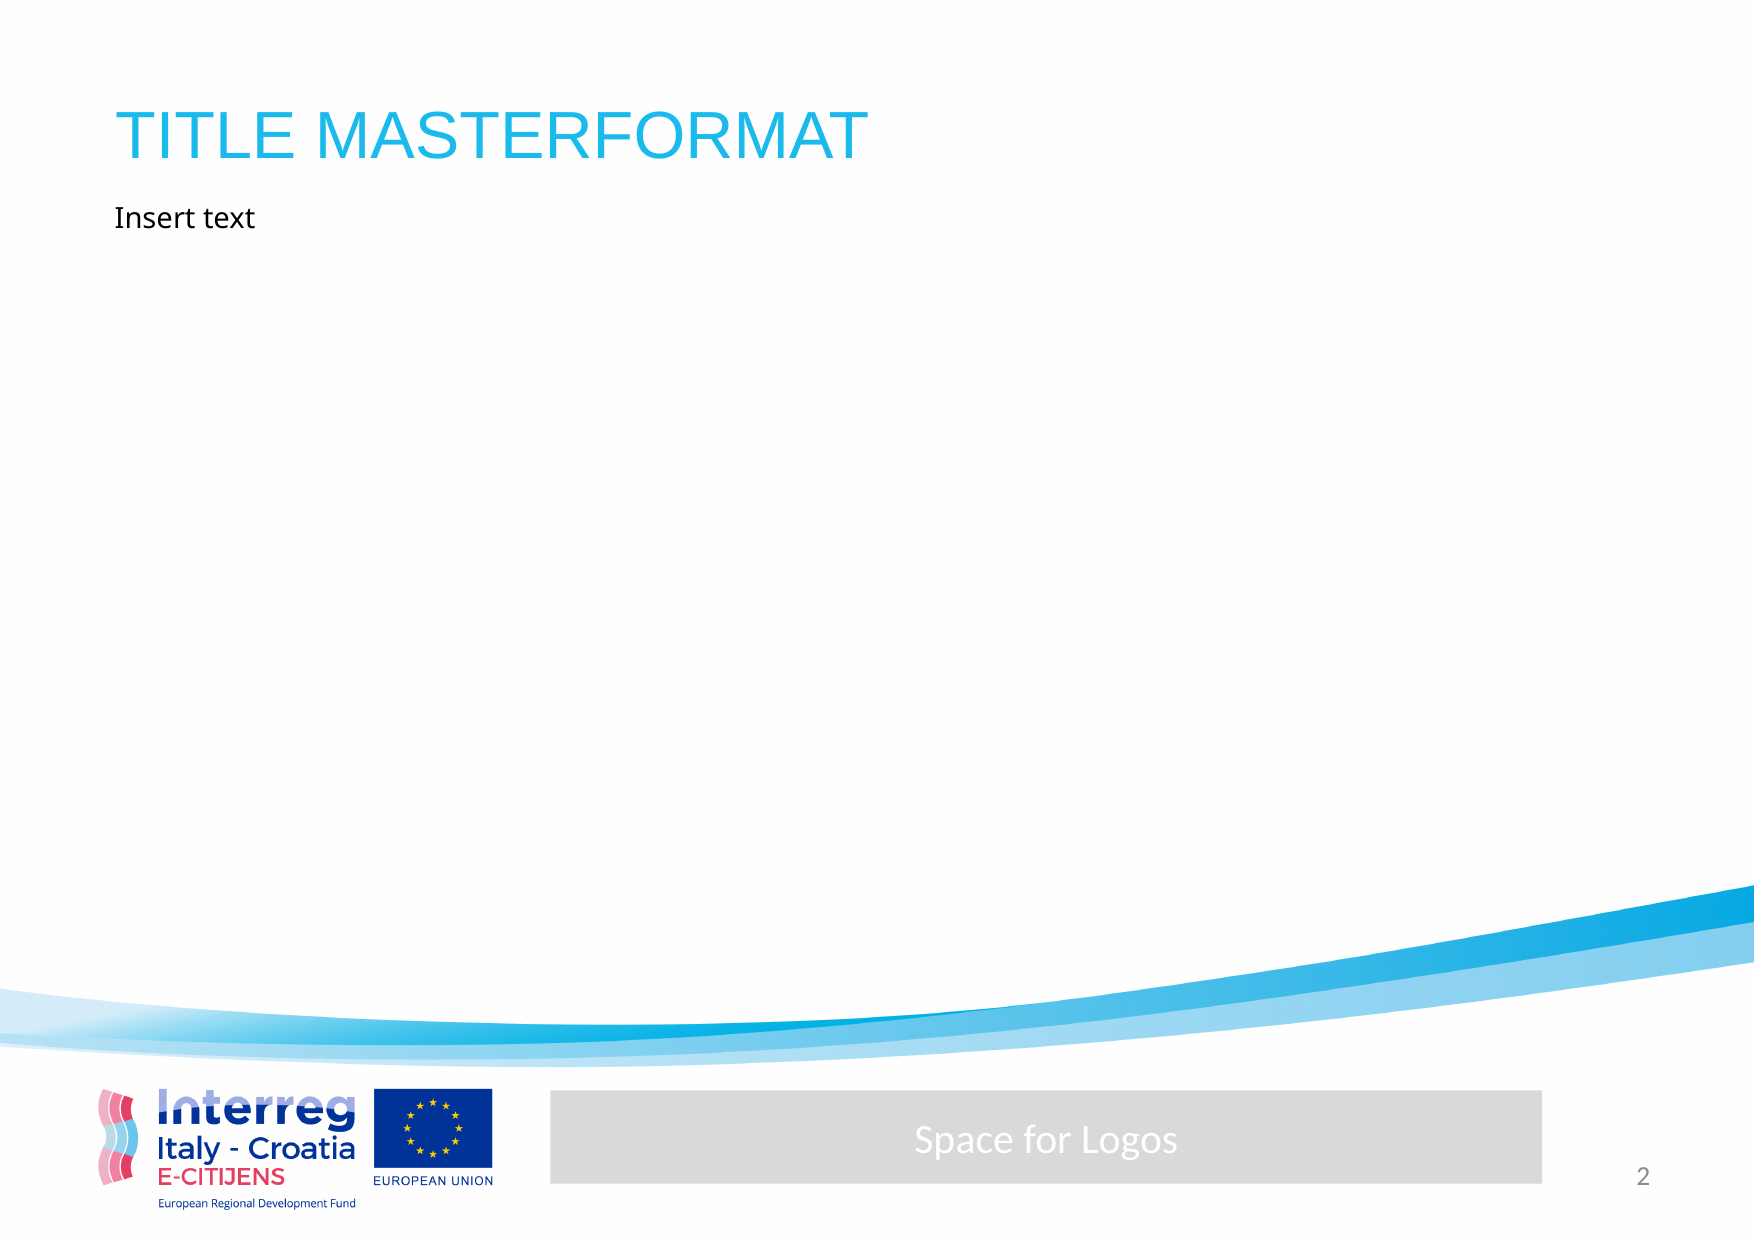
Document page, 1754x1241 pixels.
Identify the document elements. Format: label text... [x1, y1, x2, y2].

text_box Insert text [99, 191, 1658, 851]
slide_number 2 [1607, 1141, 1666, 1208]
text_box TITLE MASTERFORMAT [97, 83, 1656, 181]
text_box Space for Logos [549, 1089, 1543, 1185]
picture [0, 0, 1754, 1241]
